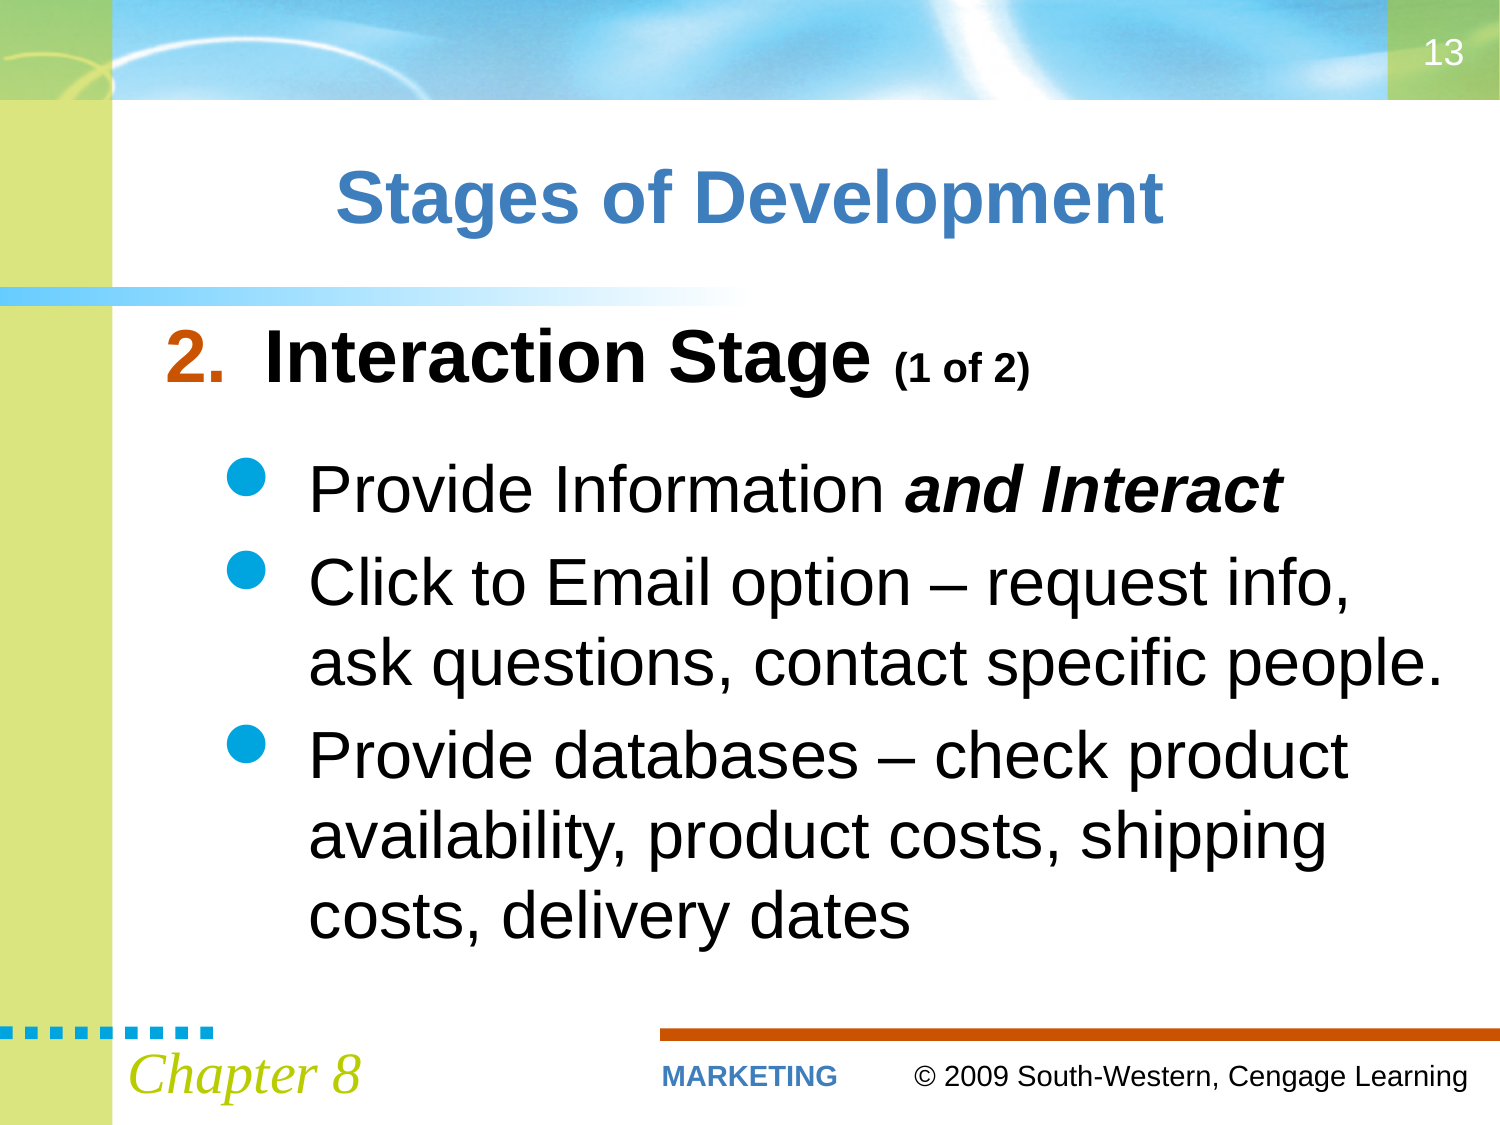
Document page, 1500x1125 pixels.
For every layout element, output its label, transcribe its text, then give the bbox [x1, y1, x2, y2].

list Interaction Stage (1 of 2) Provide Information and Interact Click to Email option – request info, ask questions, contact specific people. Provide databases – check product availability, product costs, shipping costs, delivery dates [149, 299, 1476, 1038]
footer Chapter 8 [112, 1012, 638, 1113]
slide_number 13 [1387, 0, 1500, 101]
title Stages of Development [112, 99, 1388, 288]
